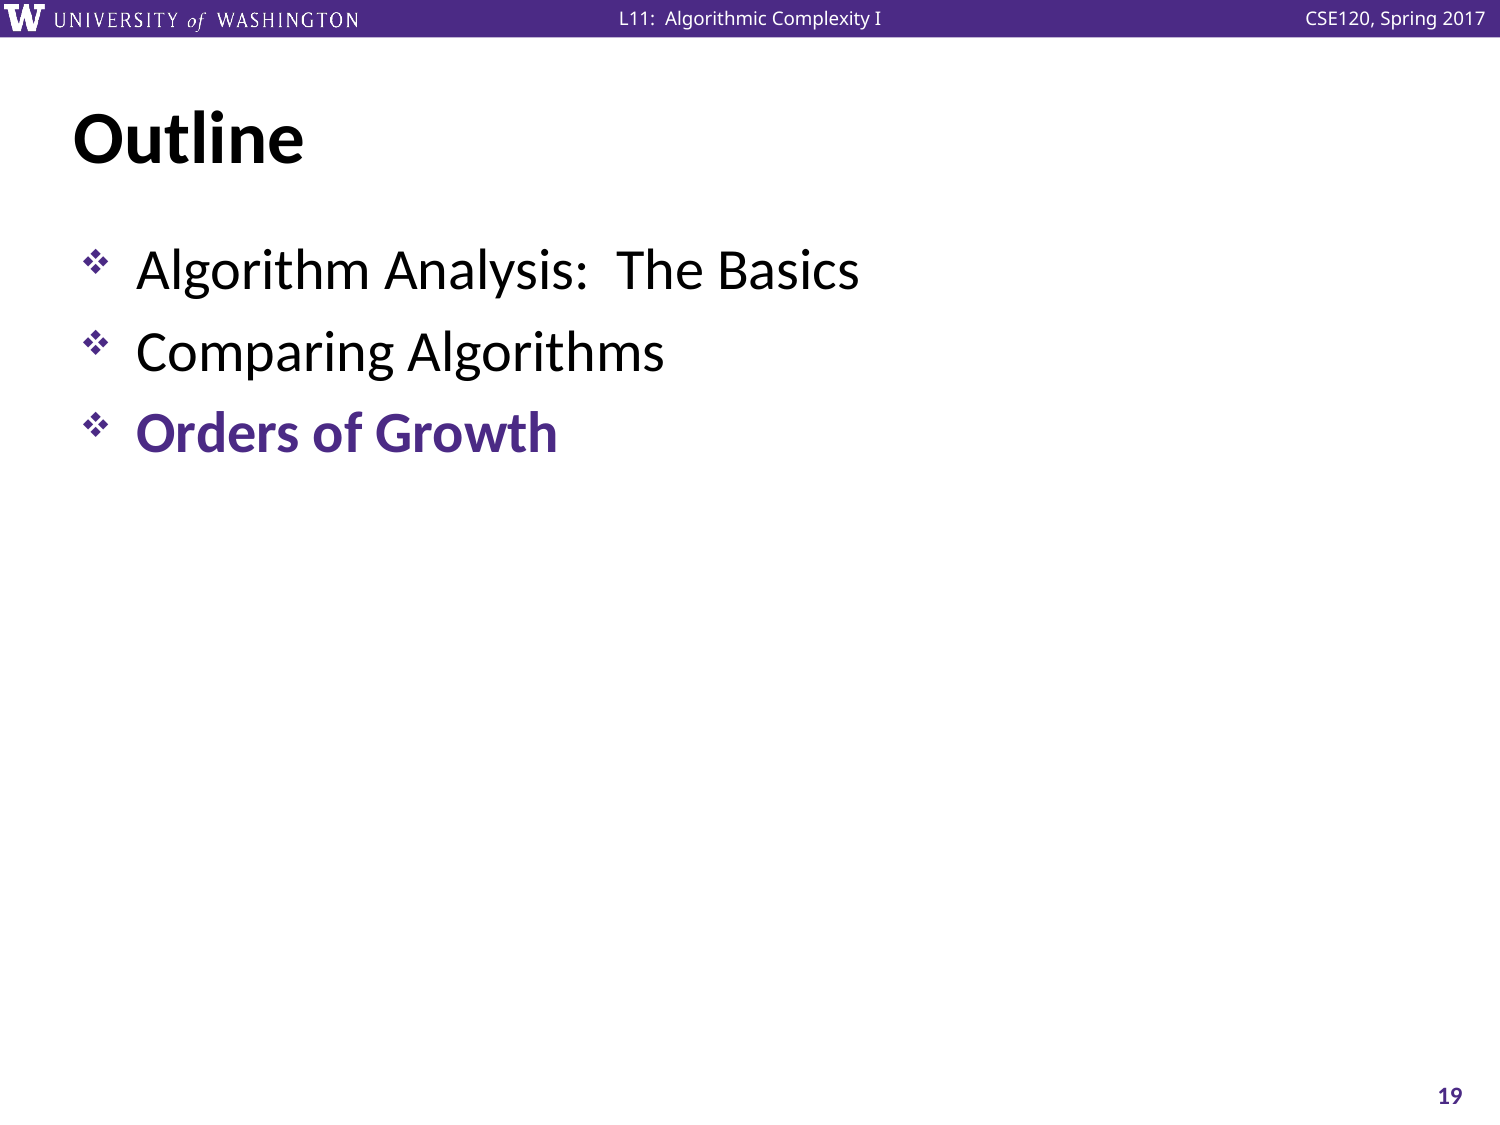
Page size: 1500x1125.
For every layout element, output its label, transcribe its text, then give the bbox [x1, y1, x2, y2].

list Algorithm Analysis: The Basics Comparing Algorithms Orders of Growth [64, 223, 1438, 1040]
picture [4, 4, 358, 32]
slide_number 19 [1400, 1065, 1500, 1125]
title Outline [58, 71, 1438, 197]
